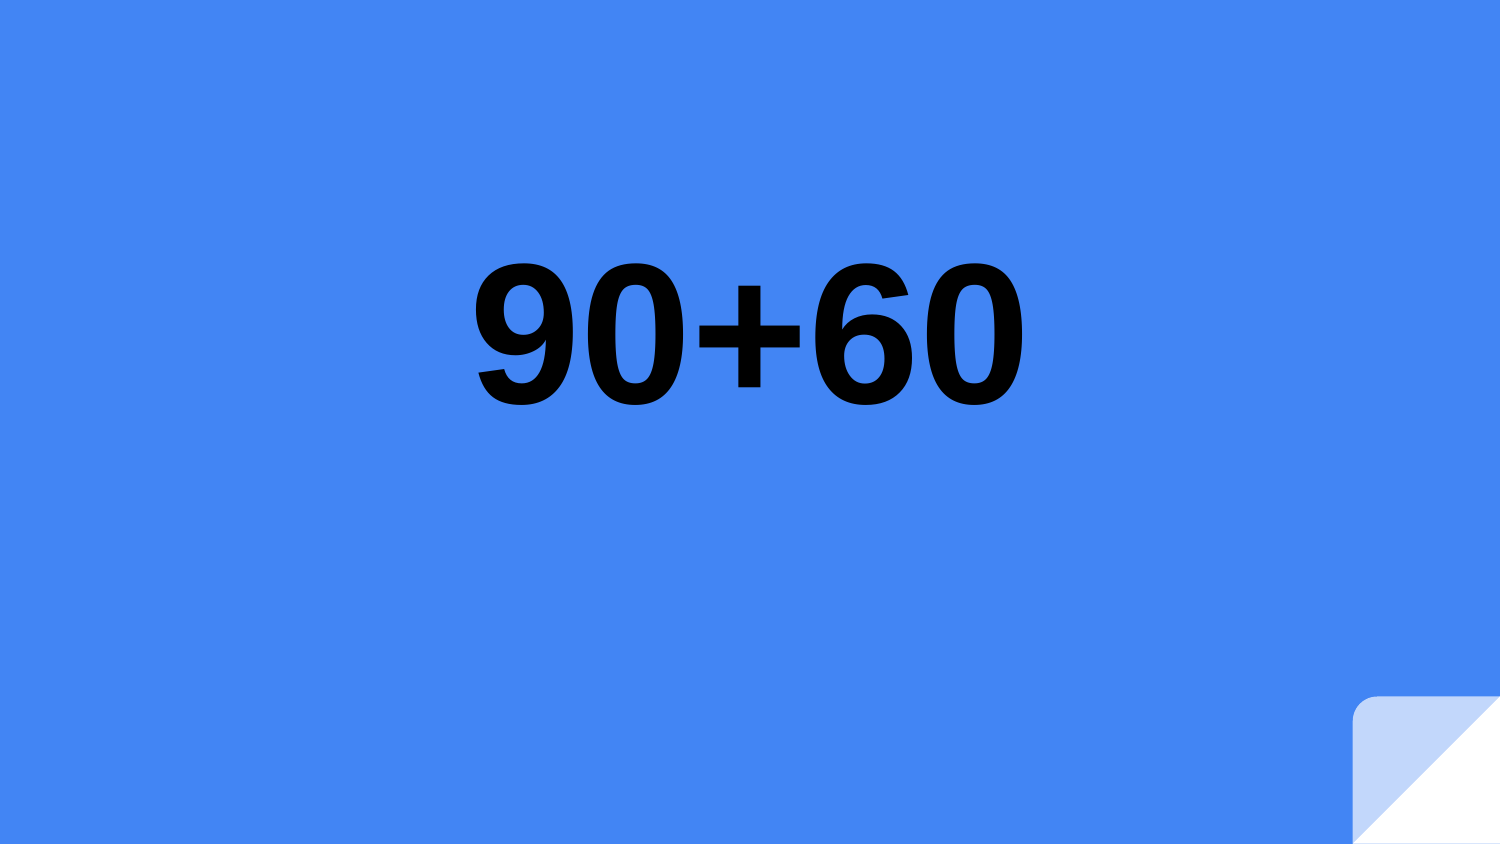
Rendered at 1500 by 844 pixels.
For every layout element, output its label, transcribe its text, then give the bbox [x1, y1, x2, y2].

title 90+60 [51, 207, 1449, 459]
